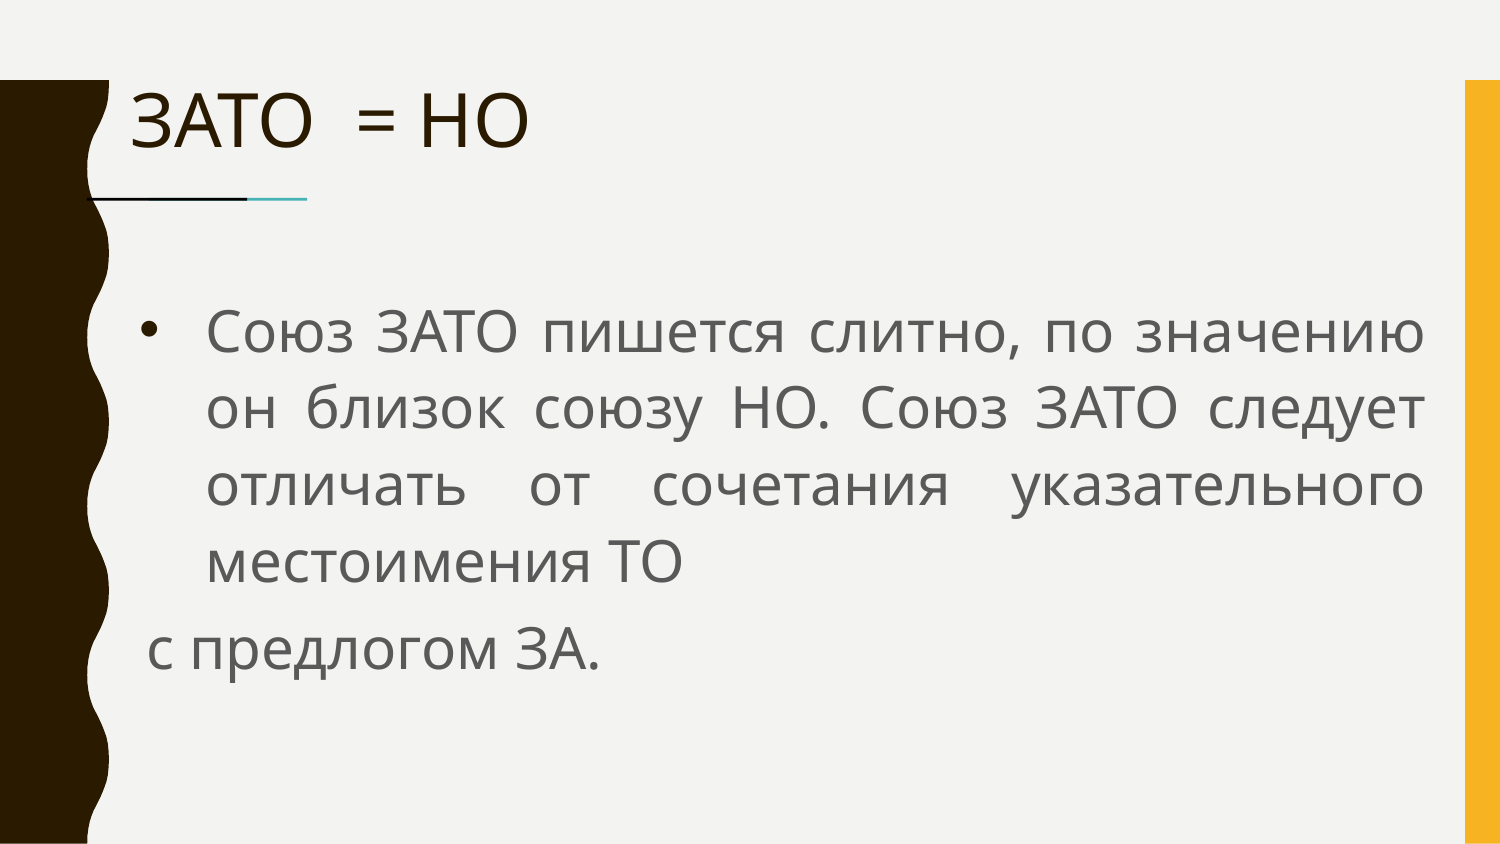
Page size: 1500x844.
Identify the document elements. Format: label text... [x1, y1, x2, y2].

title ЗАТО = НО [119, 76, 1381, 202]
list Союз ЗАТО пишется слитно, по значению он близок союзу НО. Союз ЗАТО следует отличать от сочетания указательного местоимения ТО с предлогом ЗА. [119, 281, 1438, 785]
